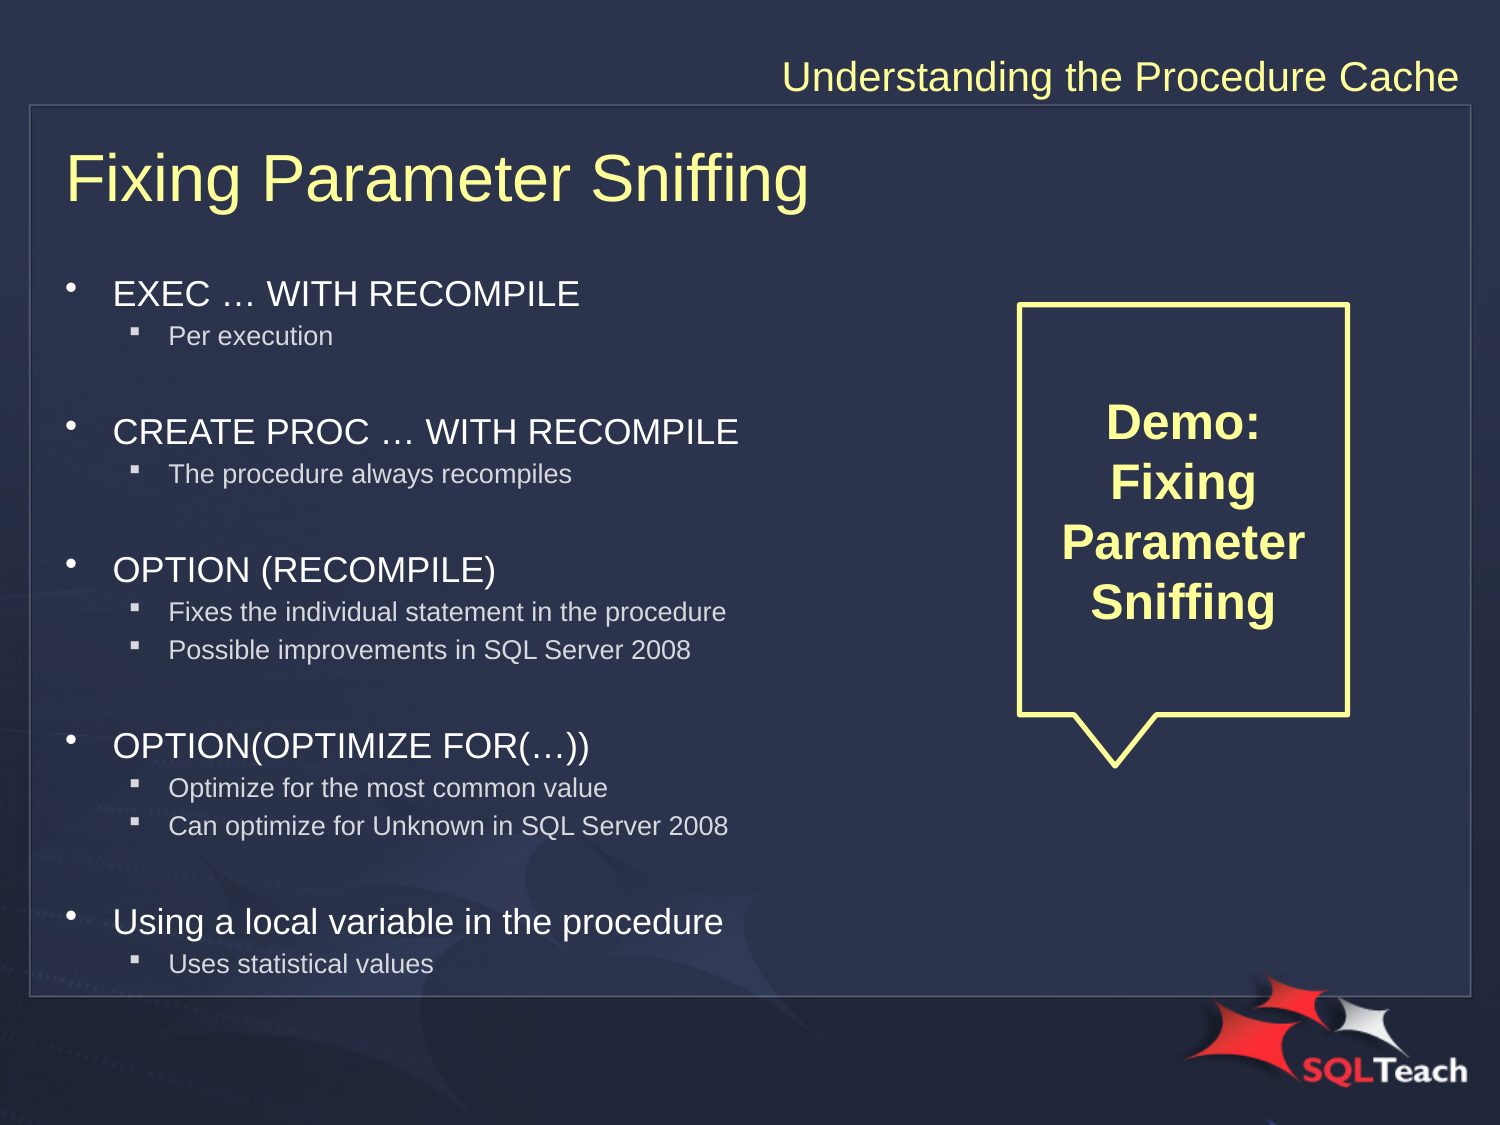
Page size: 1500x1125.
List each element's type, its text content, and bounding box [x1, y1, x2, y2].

list EXEC … WITH RECOMPILE Per execution CREATE PROC … WITH RECOMPILE The procedure always recompiles OPTION (RECOMPILE) Fixes the individual statement in the procedure Possible improvements in SQL Server 2008 OPTION(OPTIMIZE FOR(…)) Optimize for the most common value Can optimize for Unknown in SQL Server 2008 Using a local variable in the procedure Uses statistical values [49, 262, 1463, 988]
picture [0, 0, 1500, 1125]
title Fixing Parameter Sniffing [49, 137, 1326, 213]
text_box Demo: Fixing Parameter Sniffing [1017, 302, 1350, 769]
